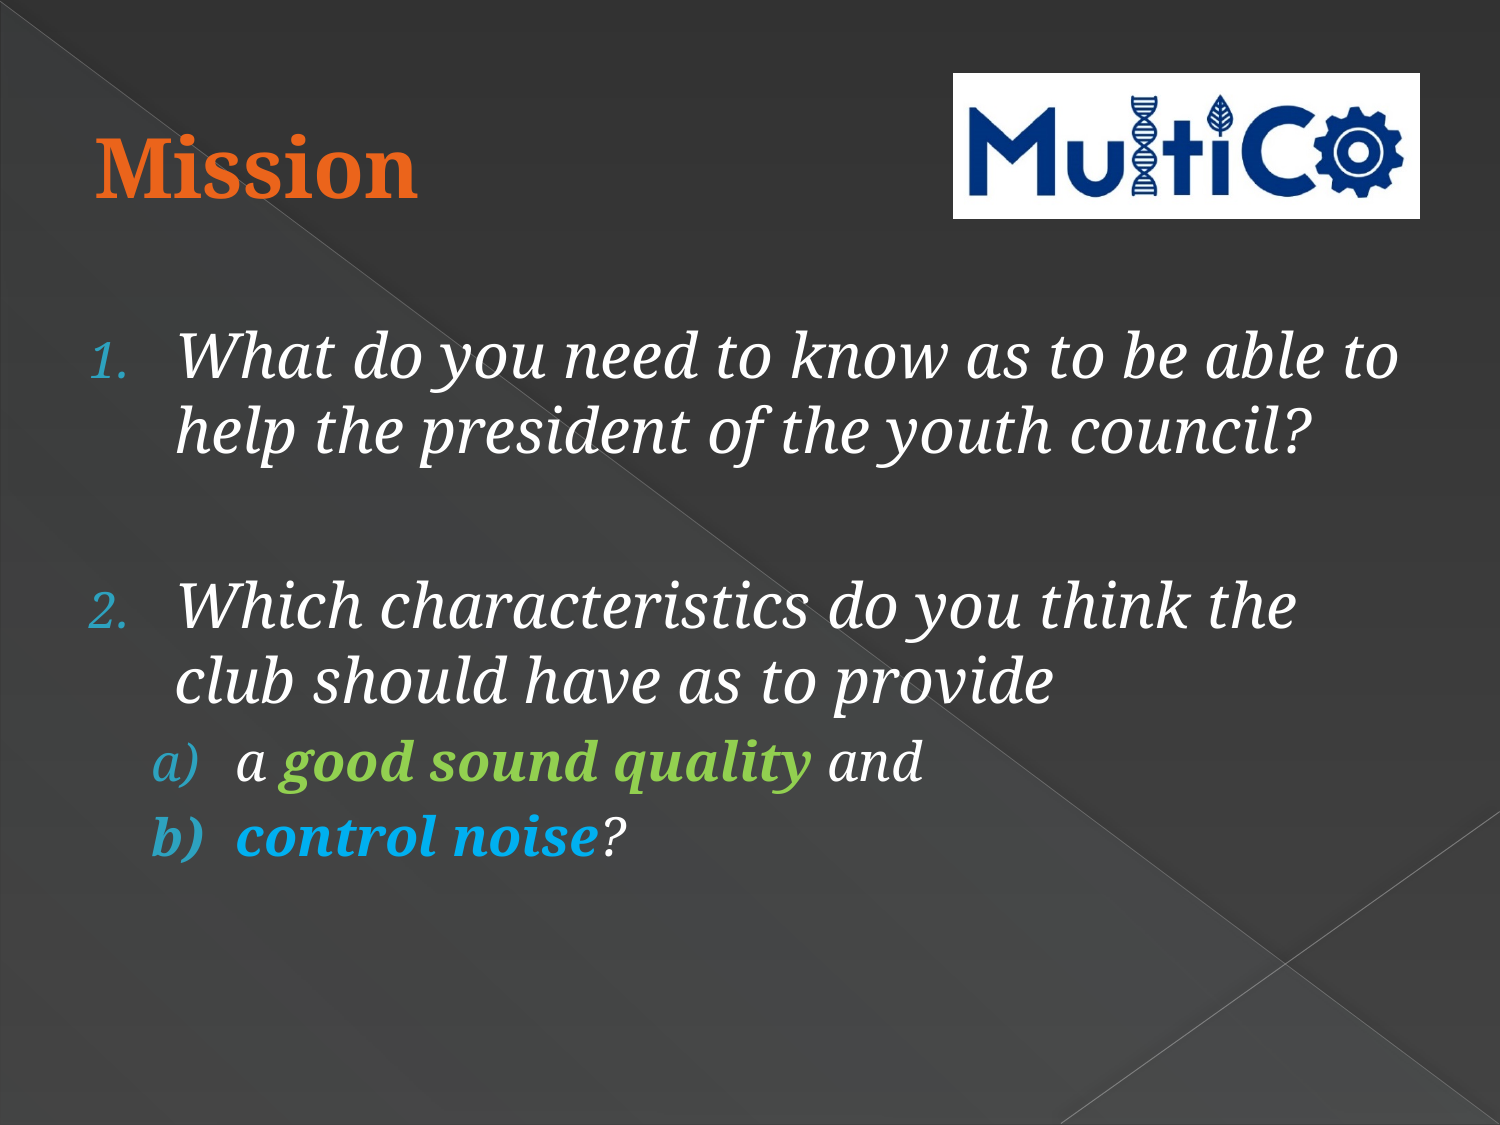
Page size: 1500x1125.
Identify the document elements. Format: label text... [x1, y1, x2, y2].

list What do you need to know as to be able to help the president of the youth council? Which characteristics do you think the club should have as to provide a good sound quality and control noise? [75, 308, 1425, 1059]
title Mission [0, 50, 1350, 280]
picture [953, 72, 1420, 219]
